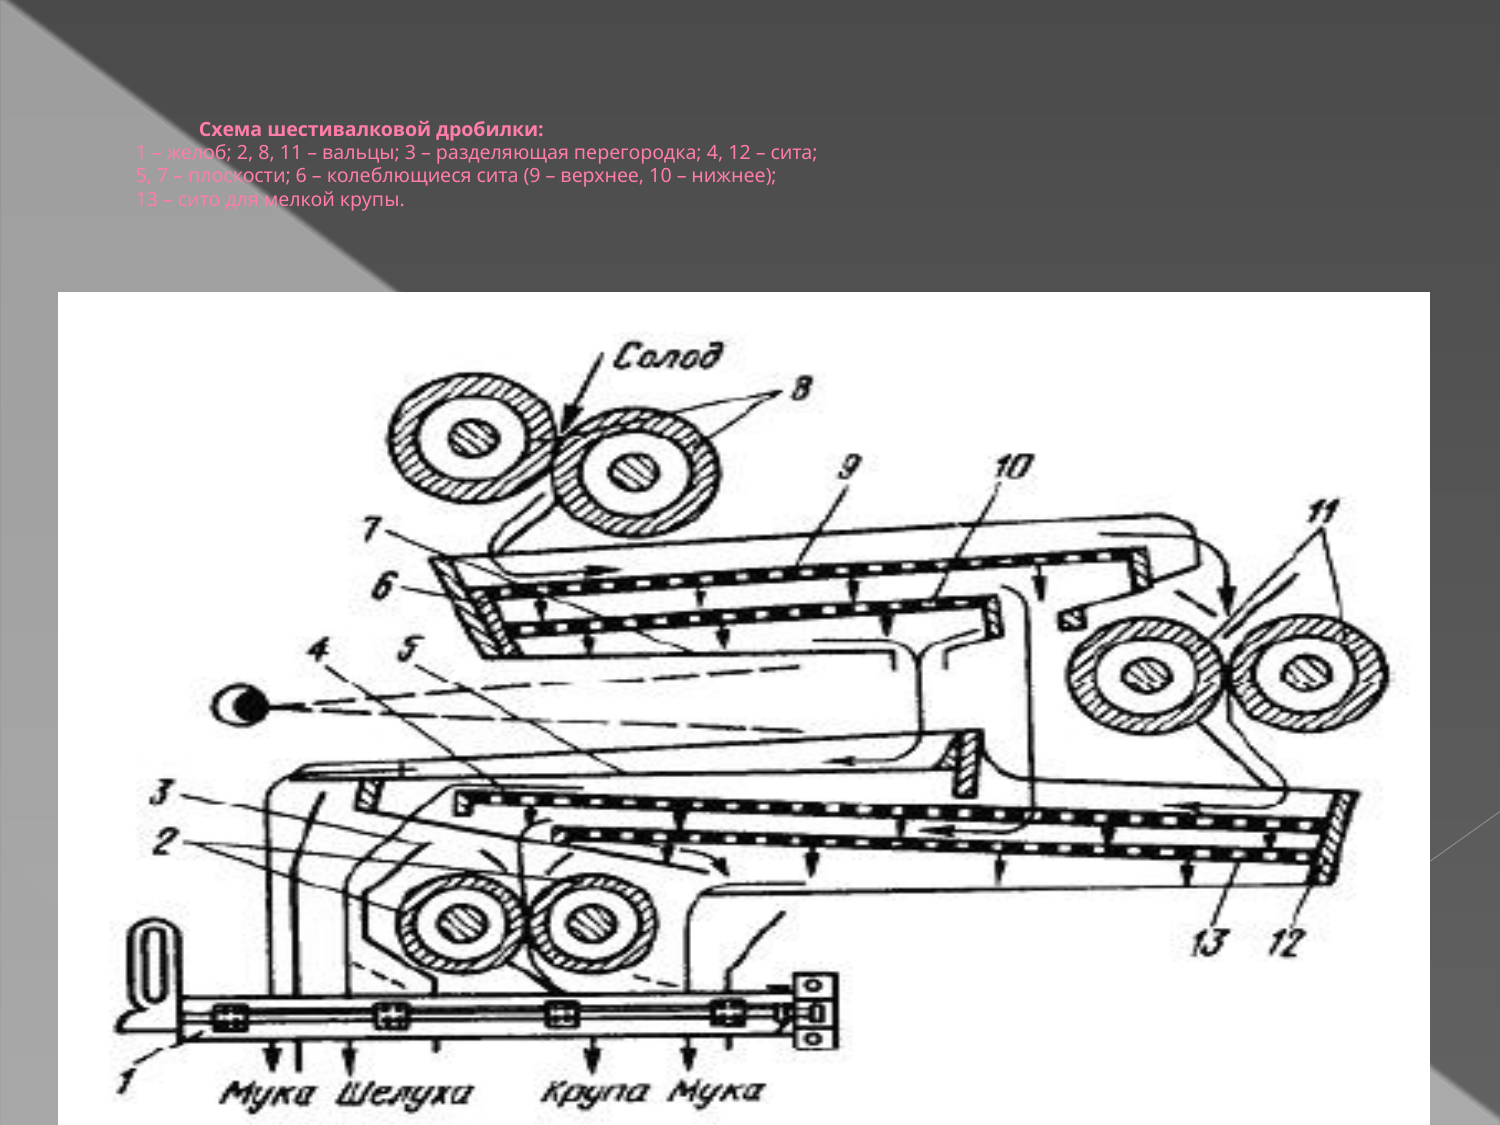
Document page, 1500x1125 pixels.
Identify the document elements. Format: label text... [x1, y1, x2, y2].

title Схема шестивалковой дробилки: 1 – желоб; 2, 8, 11 – вальцы; 3 – разделяющая перегородка; 4, 12 – сита; 5, 7 – плоскости; 6 – колеблющиеся сита (9 – верхнее, 10 – нижнее); 13 – сито для мелкой крупы. [75, 43, 1425, 274]
picture [58, 292, 1431, 1125]
